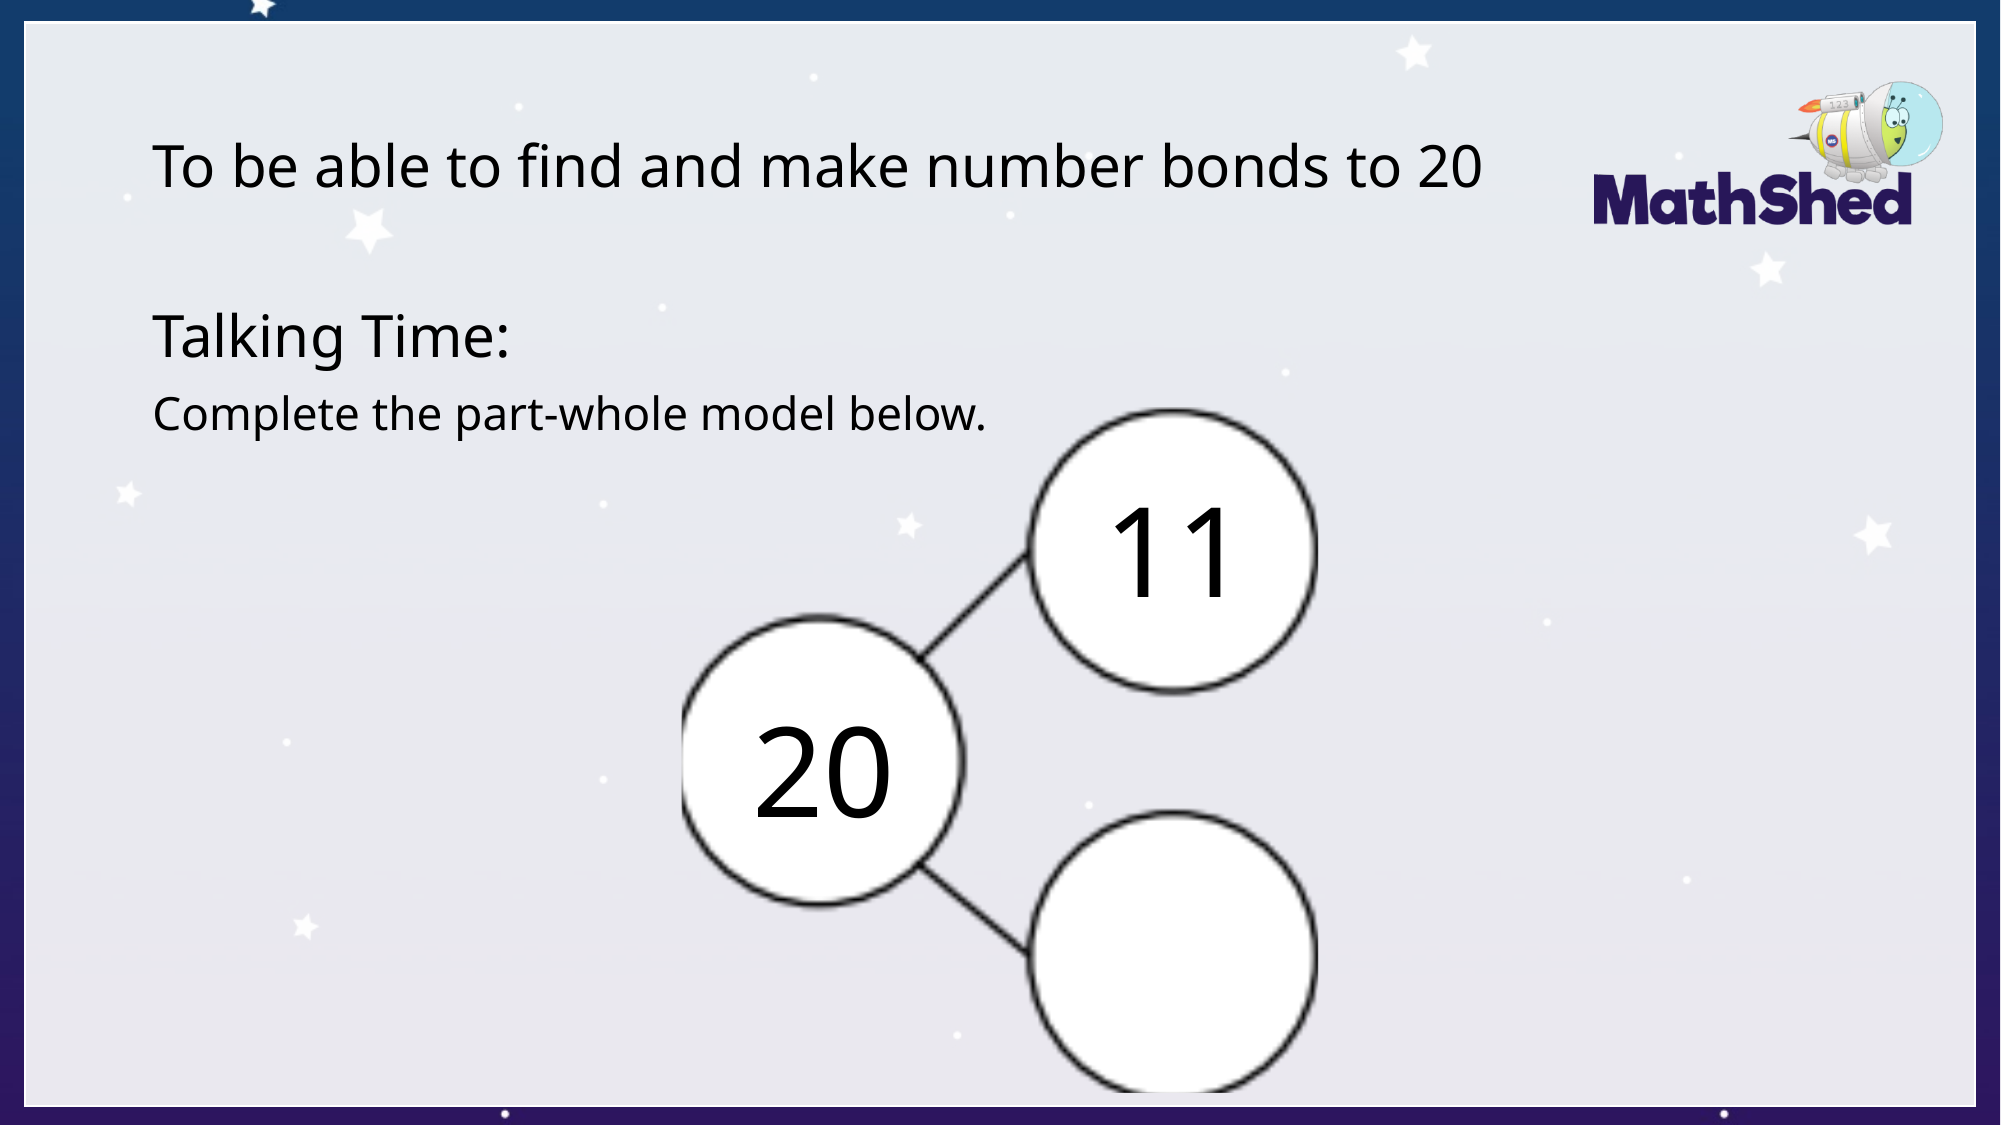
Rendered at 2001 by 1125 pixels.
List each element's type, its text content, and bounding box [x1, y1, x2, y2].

picture [0, 0, 2001, 1125]
list Talking Time: Complete the part-whole model below. [137, 299, 1863, 1014]
title To be able to find and make number bonds to 20 [137, 59, 1578, 278]
